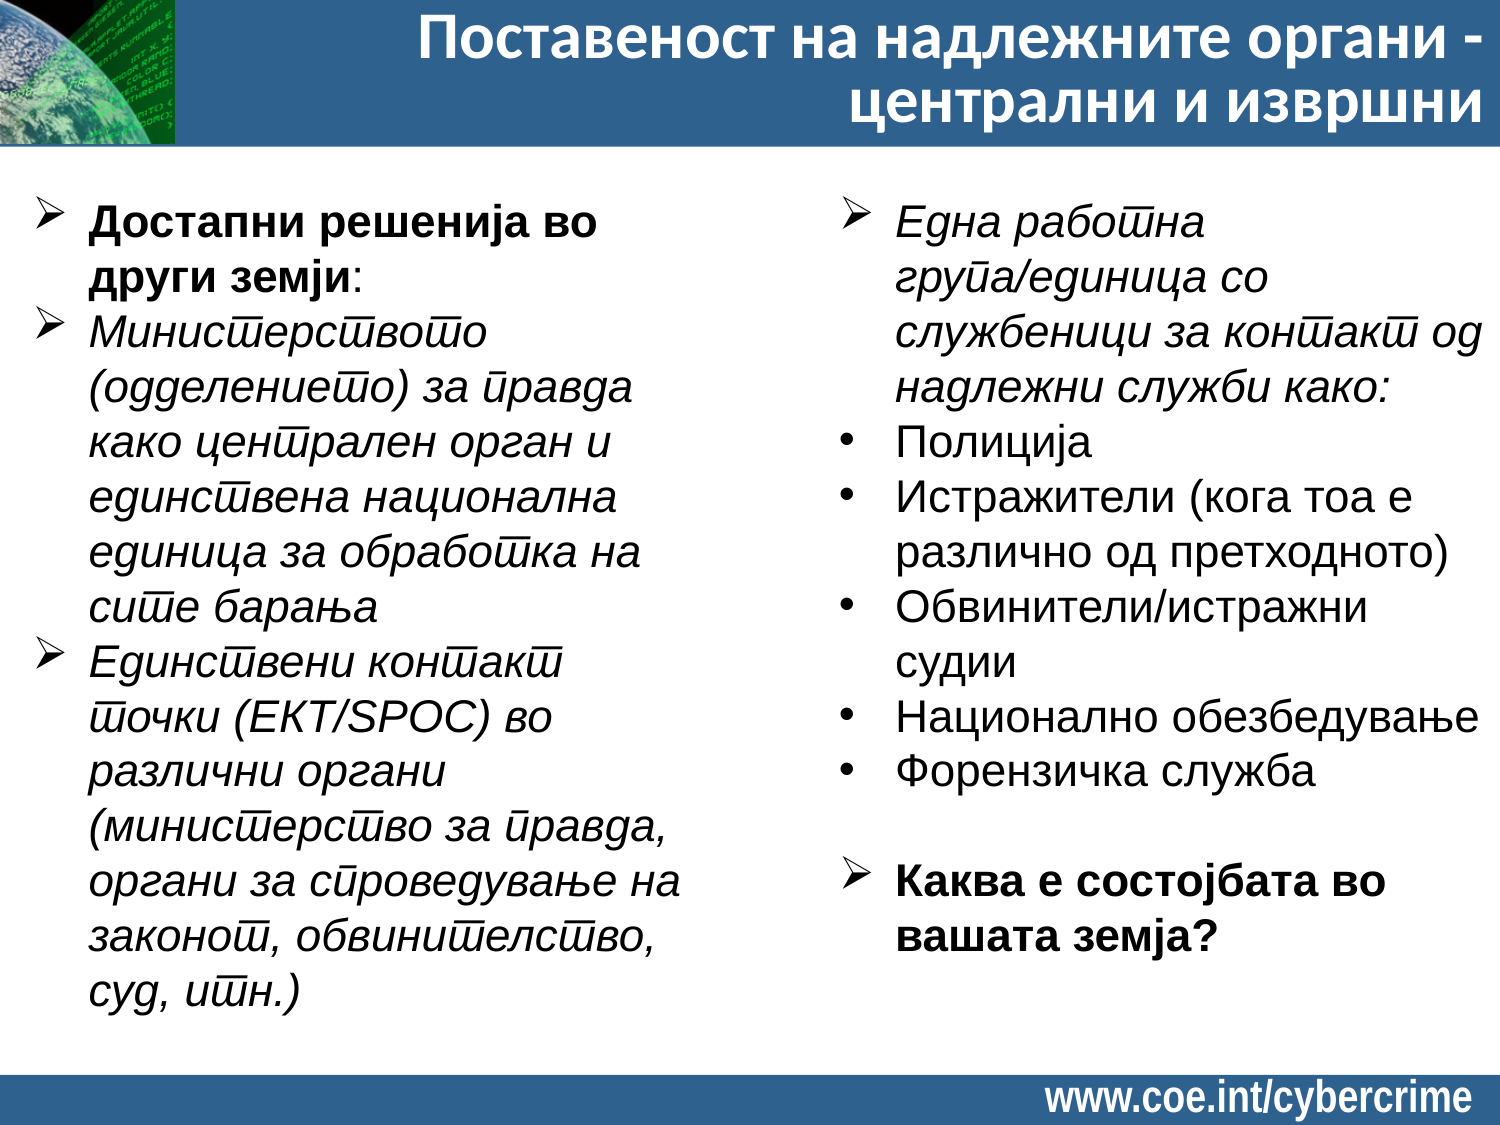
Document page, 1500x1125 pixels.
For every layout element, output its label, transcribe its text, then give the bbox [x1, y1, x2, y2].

text_box Достапни решенија во други земји: Министерството (одделението) за правда како централен орган и единствена национална единица за обработка на сите барања Единствени контакт точки (ЕКТ/SPOC) во различни органи (министерство за правда, органи за спроведување на законот, обвинителство, суд, итн.) [17, 183, 701, 1024]
picture [0, 0, 175, 144]
text_box www.coe.int/cybercrime [1030, 1059, 1500, 1125]
text_box [0, 1073, 1030, 1125]
text_box Една работна група/единица со службеници за контакт од надлежни служби како: Полиција Истражители (кога тоа е различно од претходното) Обвинители/истражни судии Национално обезбедување Форензичка служба Каква е состојбата во вашата земја? [824, 183, 1500, 1024]
text_box Поставеност на надлежните органи - централни и извршни [177, 0, 1500, 149]
